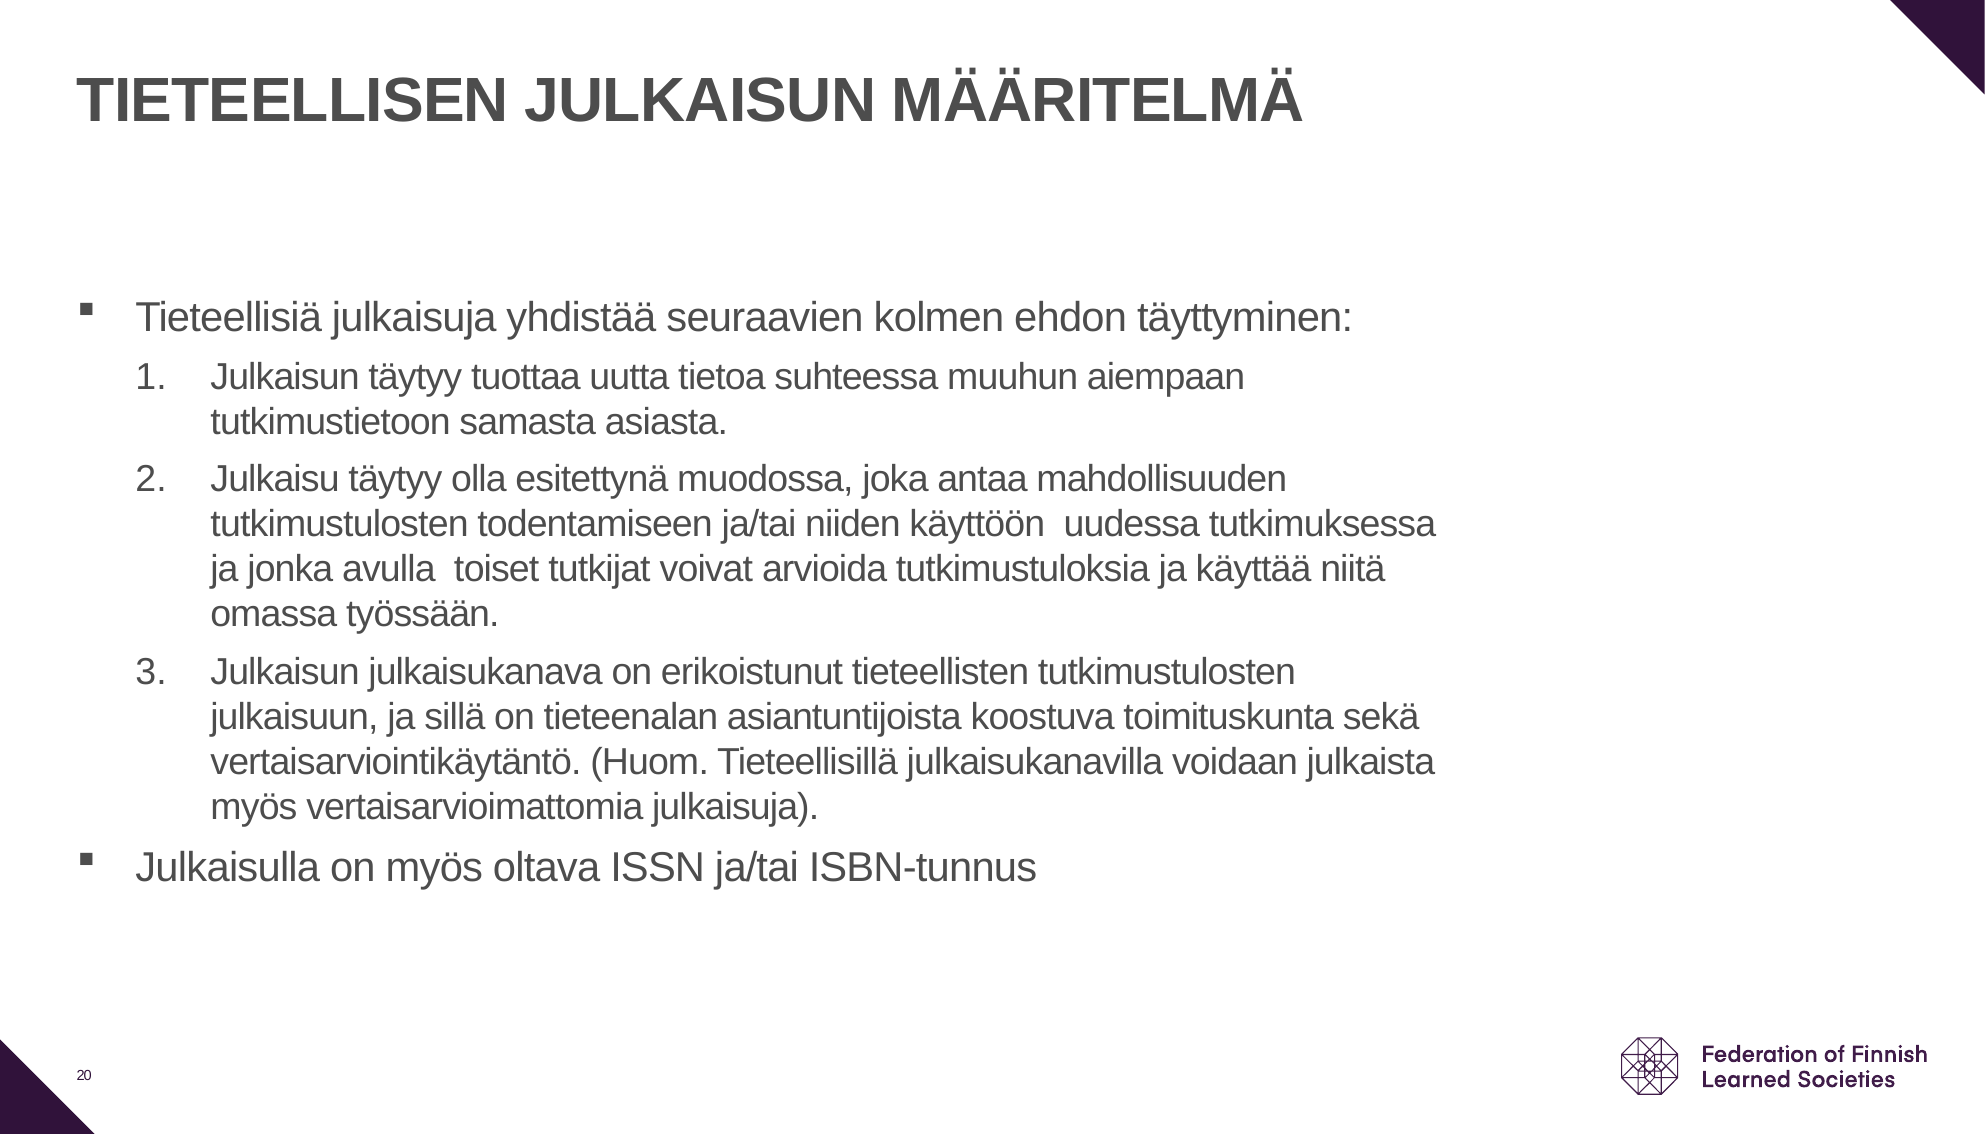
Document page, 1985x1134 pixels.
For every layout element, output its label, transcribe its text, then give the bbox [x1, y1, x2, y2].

slide_number 20 [70, 1063, 141, 1087]
title TIETEELLISEN JULKAISUN MÄÄRITELMÄ [70, 59, 1914, 235]
list Tieteellisiä julkaisuja yhdistää seuraavien kolmen ehdon täyttyminen: Julkaisun täytyy tuottaa uutta tietoa suhteessa muuhun aiempaan tutkimustietoon samasta asiasta. Julkaisu täytyy olla esitettynä muodossa, joka antaa mahdollisuuden tutkimustulosten todentamiseen ja/tai niiden käyttöön uudessa tutkimuksessa ja jonka avulla toiset tutkijat voivat arvioida tutkimustuloksia ja käyttää niitä omassa työssään. Julkaisun julkaisukanava on erikoistunut tieteellisten tutkimustulosten julkaisuun, ja sillä on tieteenalan asiantuntijoista koostuva toimituskunta sekä vertaisarviointikäytäntö. (Huom. Tieteellisillä julkaisukanavilla voidaan julkaista myös vertaisarvioimattomia julkaisuja). Julkaisulla on myös oltava ISSN ja/tai ISBN-tunnus [70, 283, 1465, 1087]
